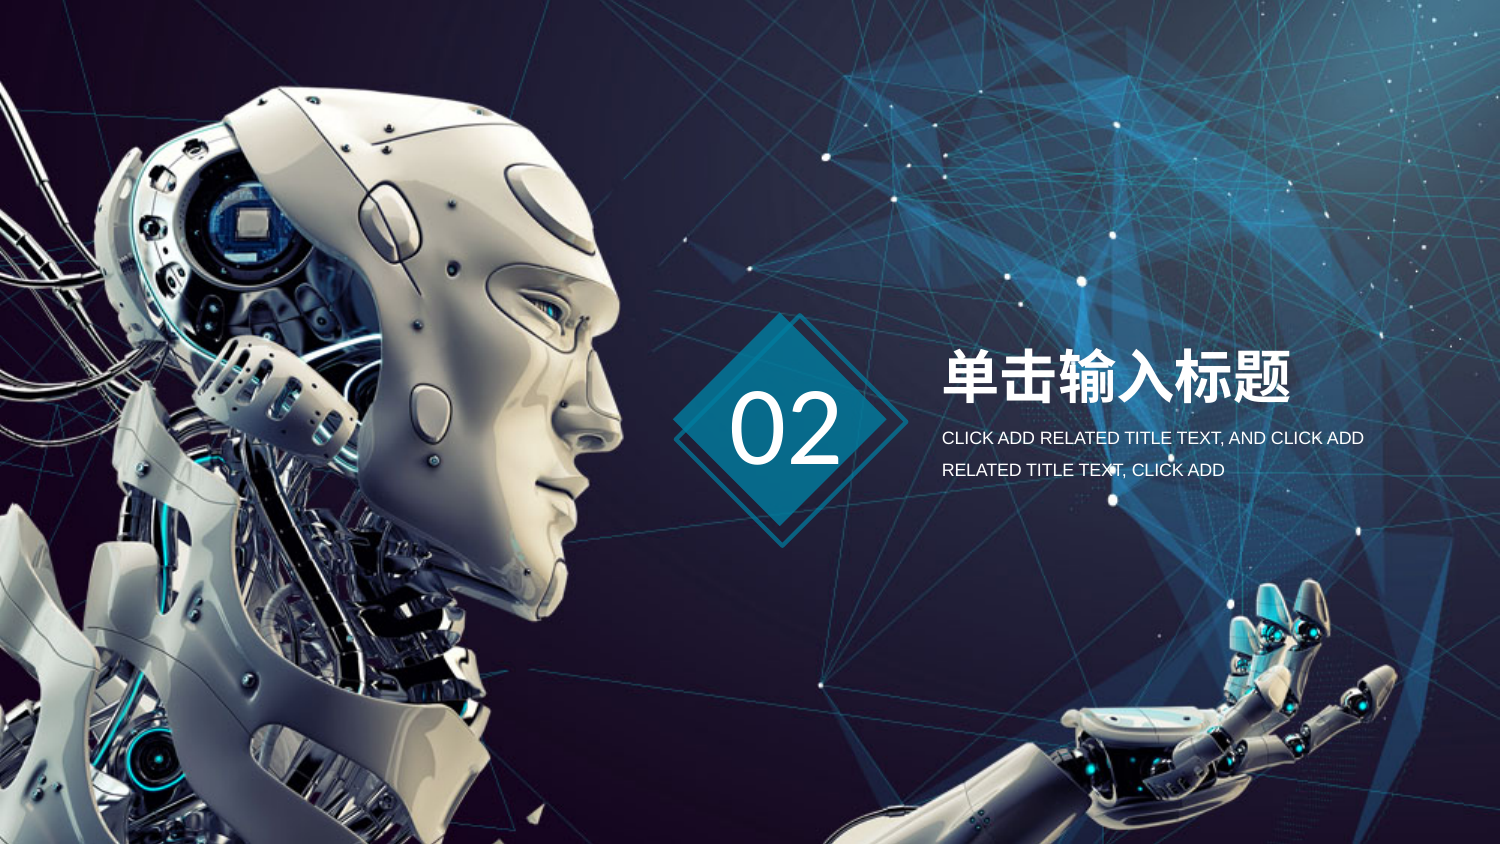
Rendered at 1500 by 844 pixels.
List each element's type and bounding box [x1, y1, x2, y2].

text_box [701, 336, 870, 513]
picture [0, 0, 1500, 844]
